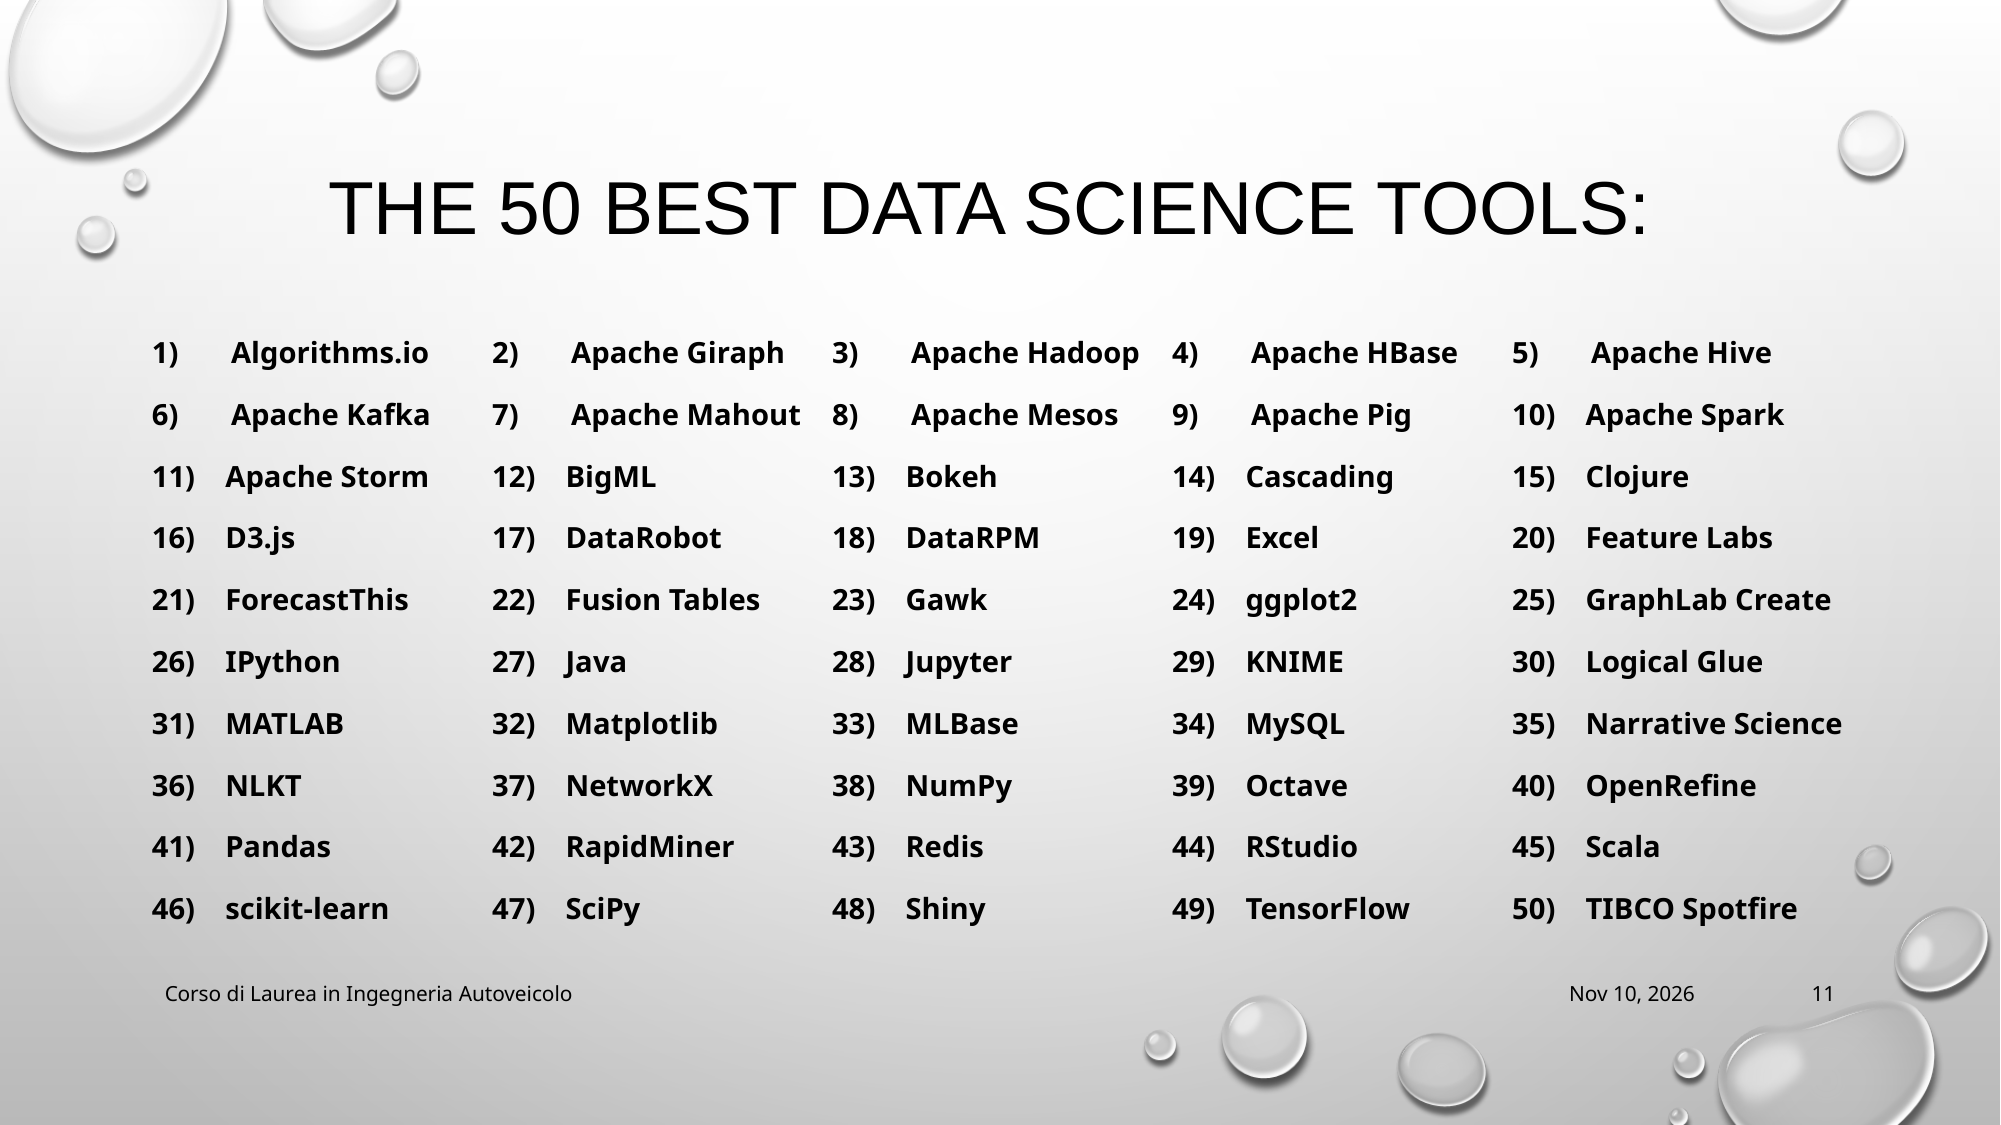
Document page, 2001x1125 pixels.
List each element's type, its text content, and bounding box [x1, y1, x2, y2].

table_cell 24) ggplot2 [1170, 567, 1510, 629]
title the 50 best data science tools: [149, 101, 1851, 321]
picture [0, 0, 2000, 1125]
table_cell 31) MATLAB [150, 691, 490, 753]
table_header 1) Algorithms.io [150, 320, 490, 382]
table_cell 8) Apache Mesos [830, 382, 1170, 444]
table_cell 19) Excel [1170, 506, 1510, 567]
table_cell 17) DataRobot [490, 506, 830, 567]
table_cell 39) Octave [1170, 753, 1510, 814]
table_cell 49) TensorFlow [1170, 876, 1510, 938]
table_cell 23) Gawk [830, 567, 1170, 629]
table_cell 21) ForecastThis [150, 567, 490, 629]
table_cell 46) scikit-learn [150, 876, 490, 938]
table_cell 18) DataRPM [830, 506, 1170, 567]
table_cell 12) BigML [490, 444, 830, 506]
table_cell 7) Apache Mahout [490, 382, 830, 444]
table_cell 28) Jupyter [830, 629, 1170, 691]
table_cell 35) Narrative Science [1510, 691, 1850, 753]
table_cell 32) Matplotlib [490, 691, 830, 753]
table_header 4) Apache HBase [1170, 320, 1510, 382]
table_cell 33) MLBase [830, 691, 1170, 753]
table_cell 37) NetworkX [490, 753, 830, 814]
table_cell 36) NLKT [150, 753, 490, 814]
table_cell 43) Redis [830, 814, 1170, 876]
table_cell 48) Shiny [830, 876, 1170, 938]
table_cell 14) Cascading [1170, 444, 1510, 506]
slide_number 11 [1724, 965, 1851, 1025]
table_cell 45) Scala [1510, 814, 1850, 876]
table_cell 27) Java [490, 629, 830, 691]
table_cell 15) Clojure [1510, 444, 1850, 506]
table_cell 38) NumPy [830, 753, 1170, 814]
table_cell 30) Logical Glue [1510, 629, 1850, 691]
table_cell 9) Apache Pig [1170, 382, 1510, 444]
table_cell 34) MySQL [1170, 691, 1510, 753]
table_cell 10) Apache Spark [1510, 382, 1850, 444]
table_cell 42) RapidMiner [490, 814, 830, 876]
table_cell 6) Apache Kafka [150, 382, 490, 444]
table_cell 13) Bokeh [830, 444, 1170, 506]
table_header 3) Apache Hadoop [830, 320, 1170, 382]
table_cell 11) Apache Storm [150, 444, 490, 506]
table_cell 41) Pandas [150, 814, 490, 876]
table_cell 47) SciPy [490, 876, 830, 938]
table_header 5) Apache Hive [1510, 320, 1850, 382]
table_cell 26) IPython [150, 629, 490, 691]
table_cell 16) D3.js [150, 506, 490, 567]
table_cell 40) OpenRefine [1510, 753, 1850, 814]
table_cell 50) TIBCO Spotfire [1510, 876, 1850, 938]
table_cell 22) Fusion Tables [490, 567, 830, 629]
table_cell 25) GraphLab Create [1510, 567, 1850, 629]
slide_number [1259, 965, 1710, 1025]
table_header 2) Apache Giraph [490, 320, 830, 382]
table_cell 20) Feature Labs [1510, 506, 1850, 567]
table_cell 29) KNIME [1170, 629, 1510, 691]
footer Corso di Laurea in Ingegneria Autoveicolo [149, 965, 1245, 1025]
table_cell 44) RStudio [1170, 814, 1510, 876]
